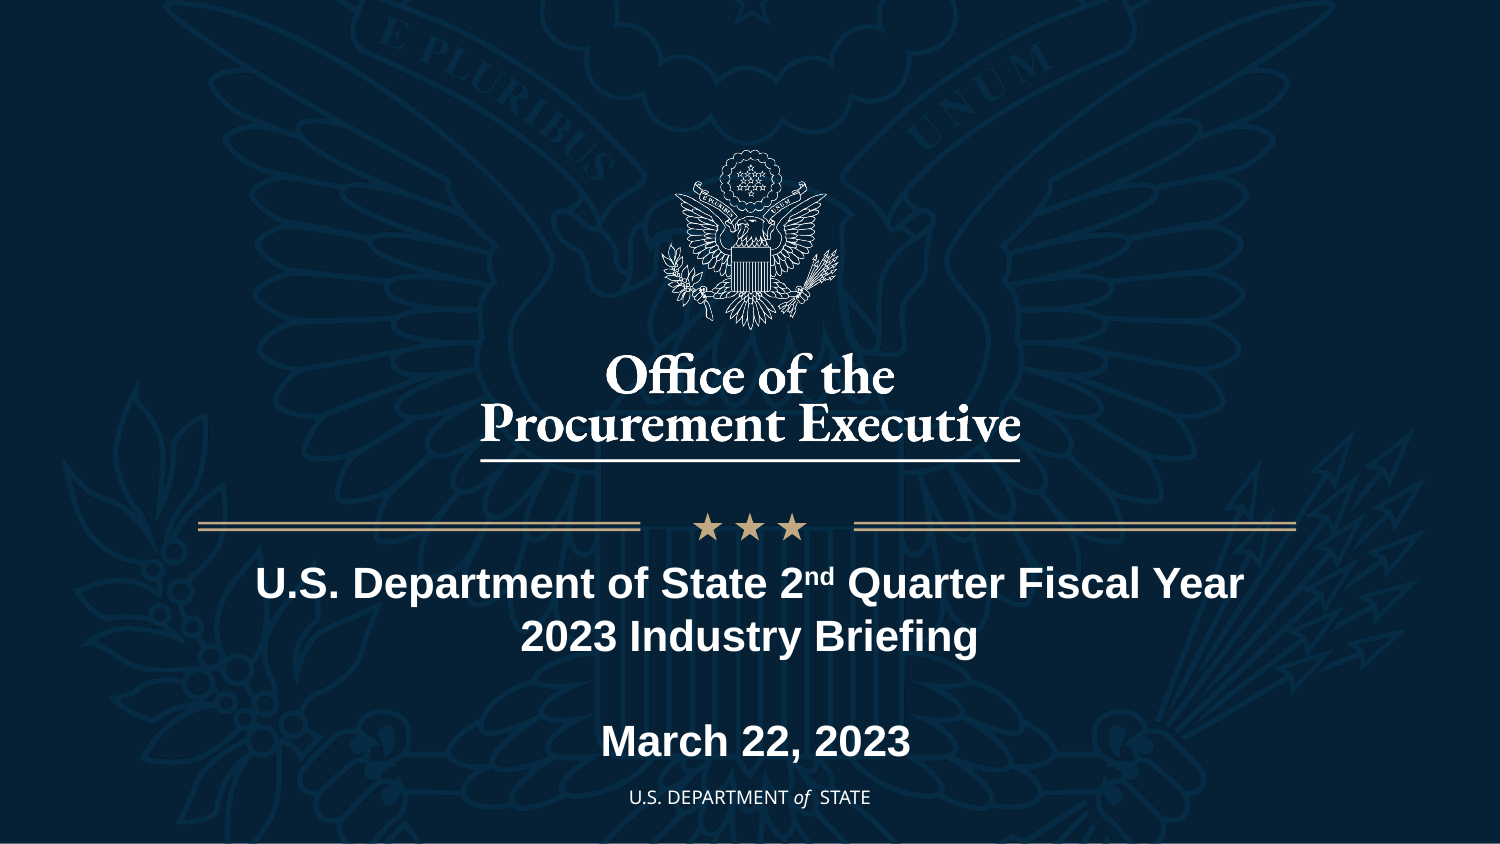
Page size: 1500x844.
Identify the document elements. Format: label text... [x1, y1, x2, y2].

picture [44, 0, 1442, 844]
subtitle U.S. Department of State 2nd Quarter Fiscal Year 2023 Industry Briefing March 22, 2023 [225, 484, 1275, 582]
